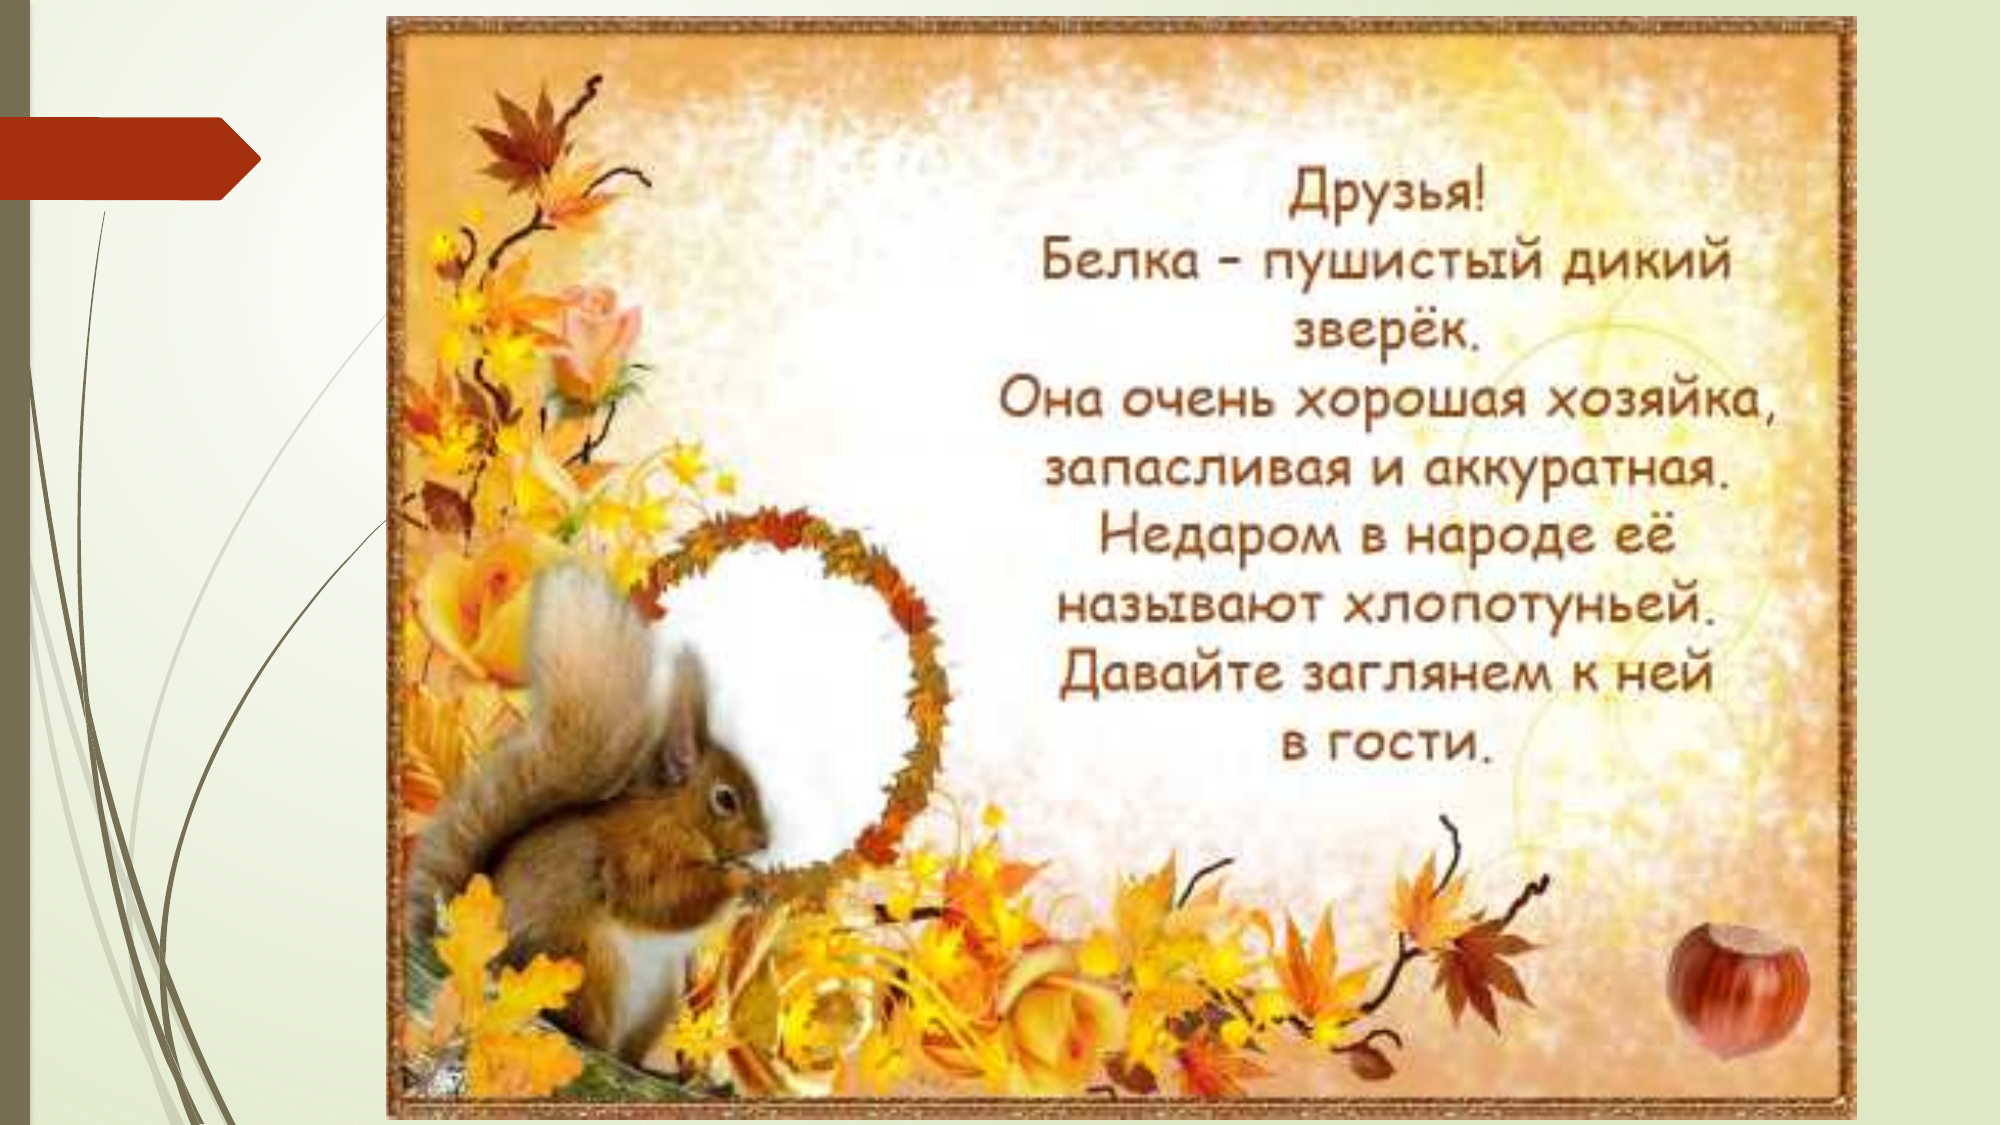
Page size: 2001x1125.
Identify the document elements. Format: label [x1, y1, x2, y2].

picture [386, 16, 1857, 1120]
